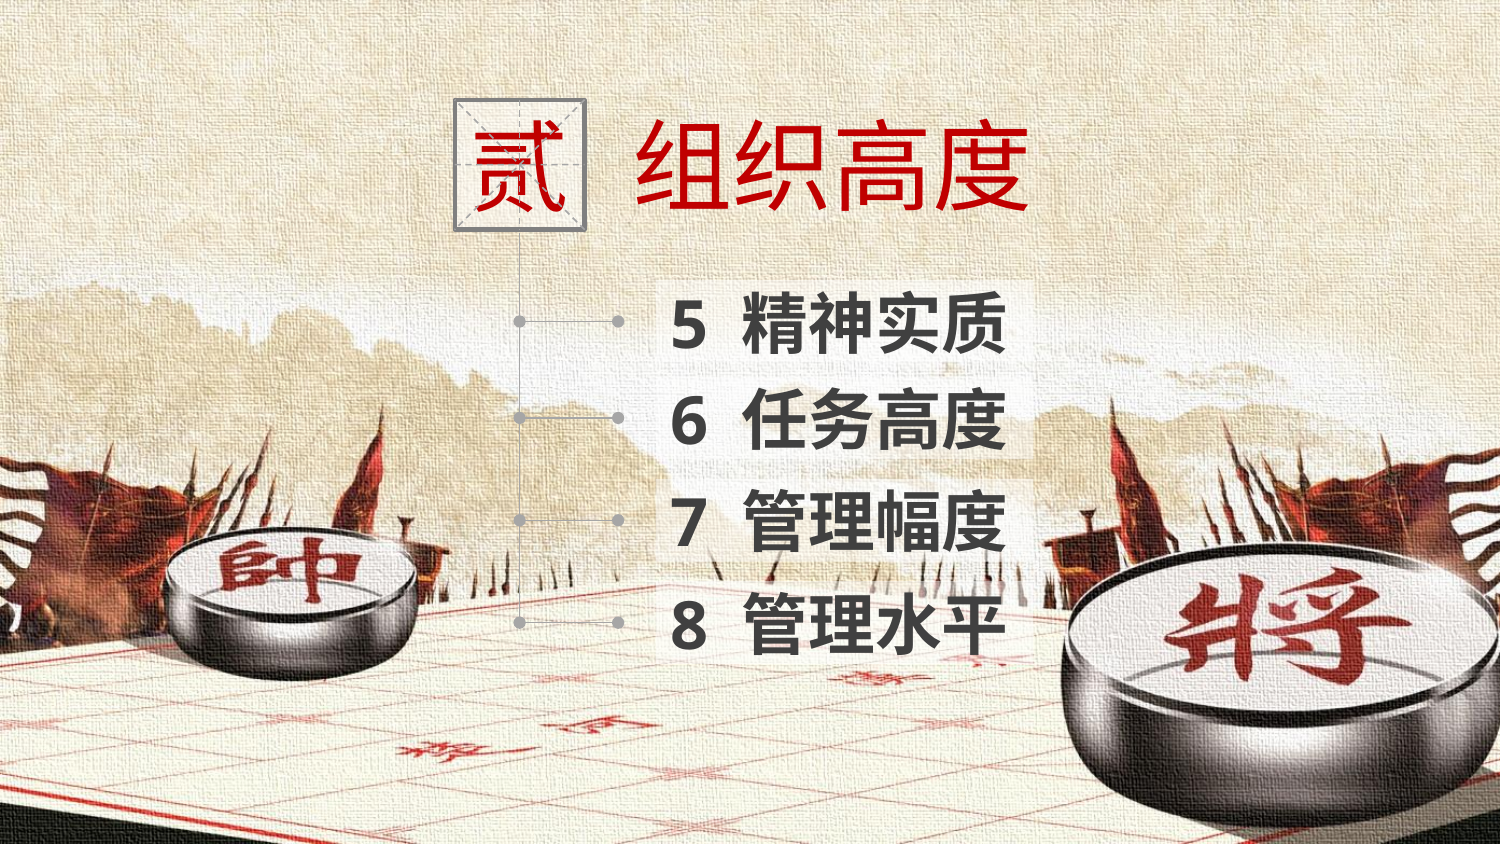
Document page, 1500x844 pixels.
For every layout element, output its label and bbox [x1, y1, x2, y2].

text_box [454, 99, 585, 230]
picture [0, 0, 1500, 844]
